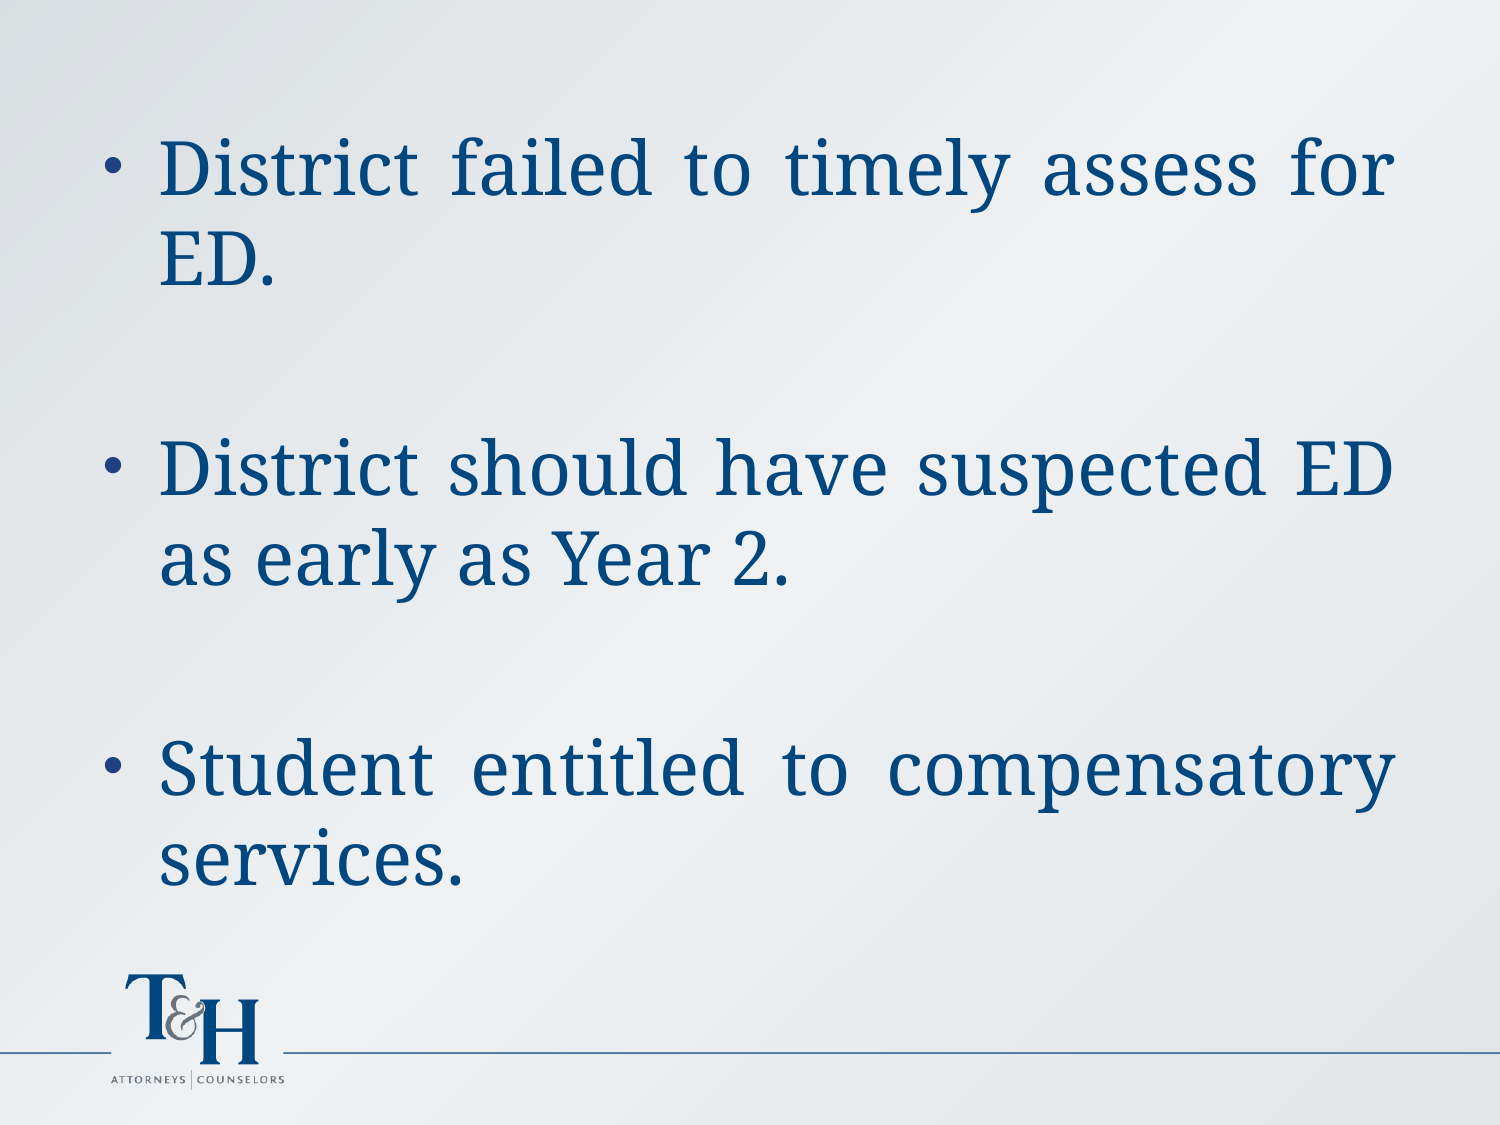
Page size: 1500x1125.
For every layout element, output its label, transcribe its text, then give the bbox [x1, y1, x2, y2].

picture [0, 0, 1500, 1125]
list District failed to timely assess for ED. District should have suspected ED as early as Year 2. Student entitled to compensatory services. [87, 112, 1413, 951]
